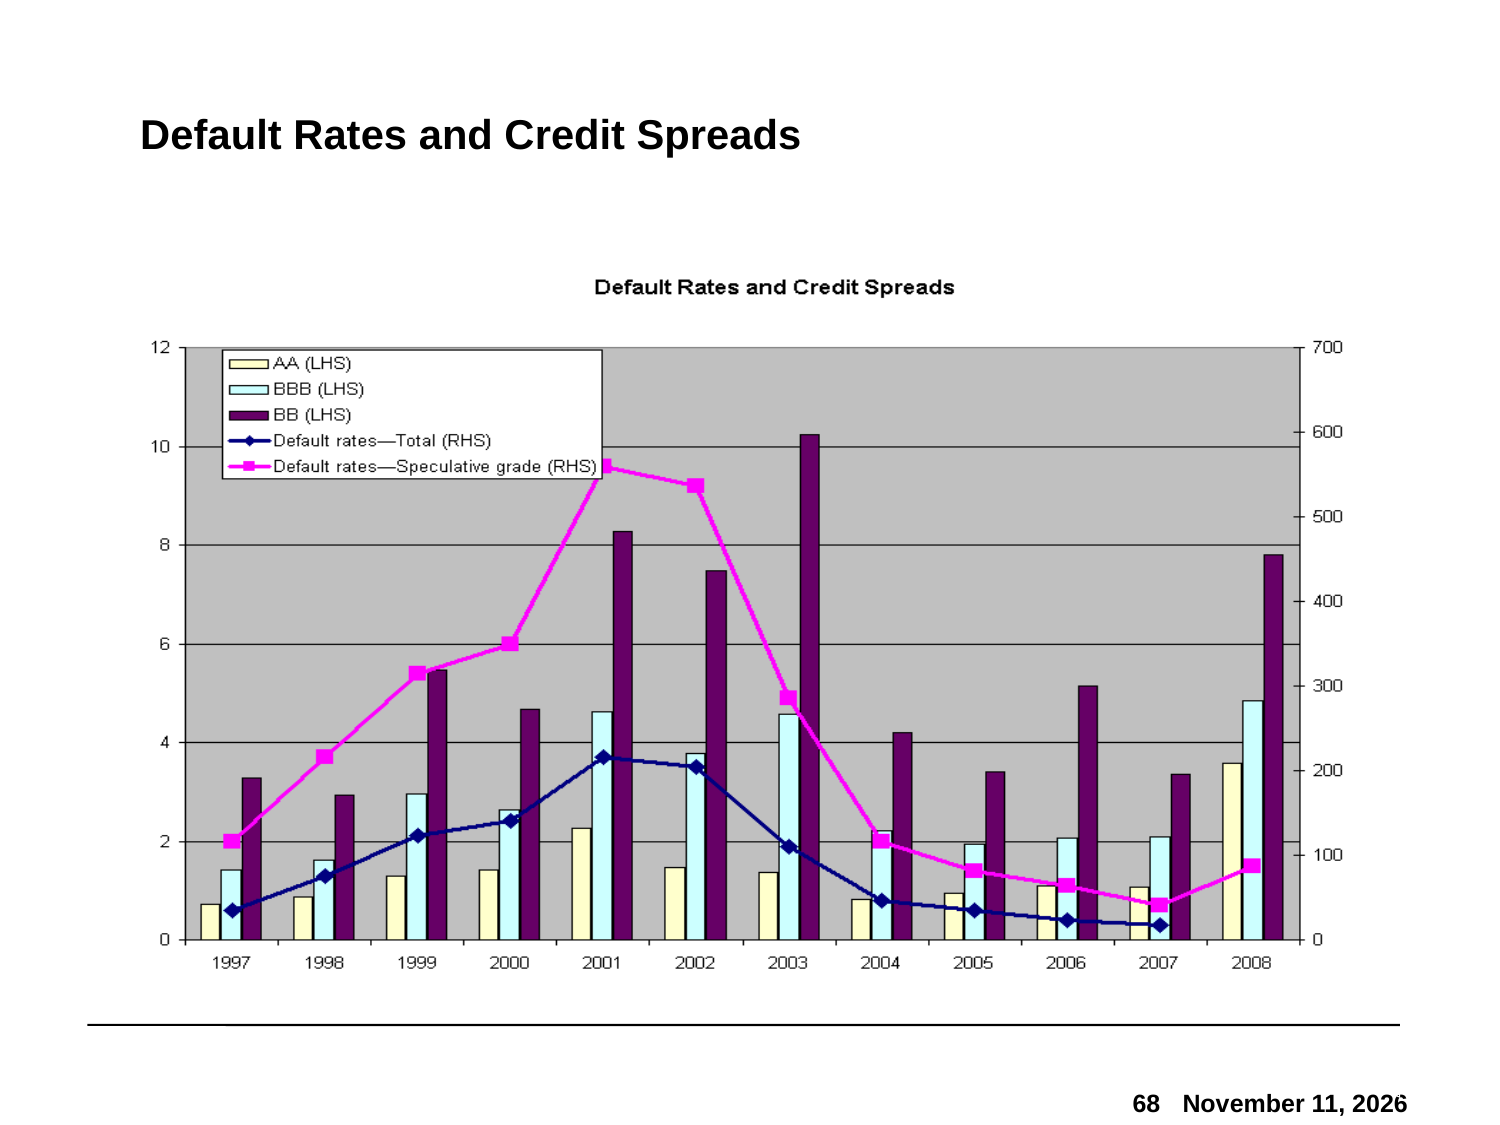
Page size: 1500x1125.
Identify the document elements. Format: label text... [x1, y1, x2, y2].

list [124, 249, 1426, 1013]
title Default Rates and Credit Spreads [124, 99, 1401, 226]
